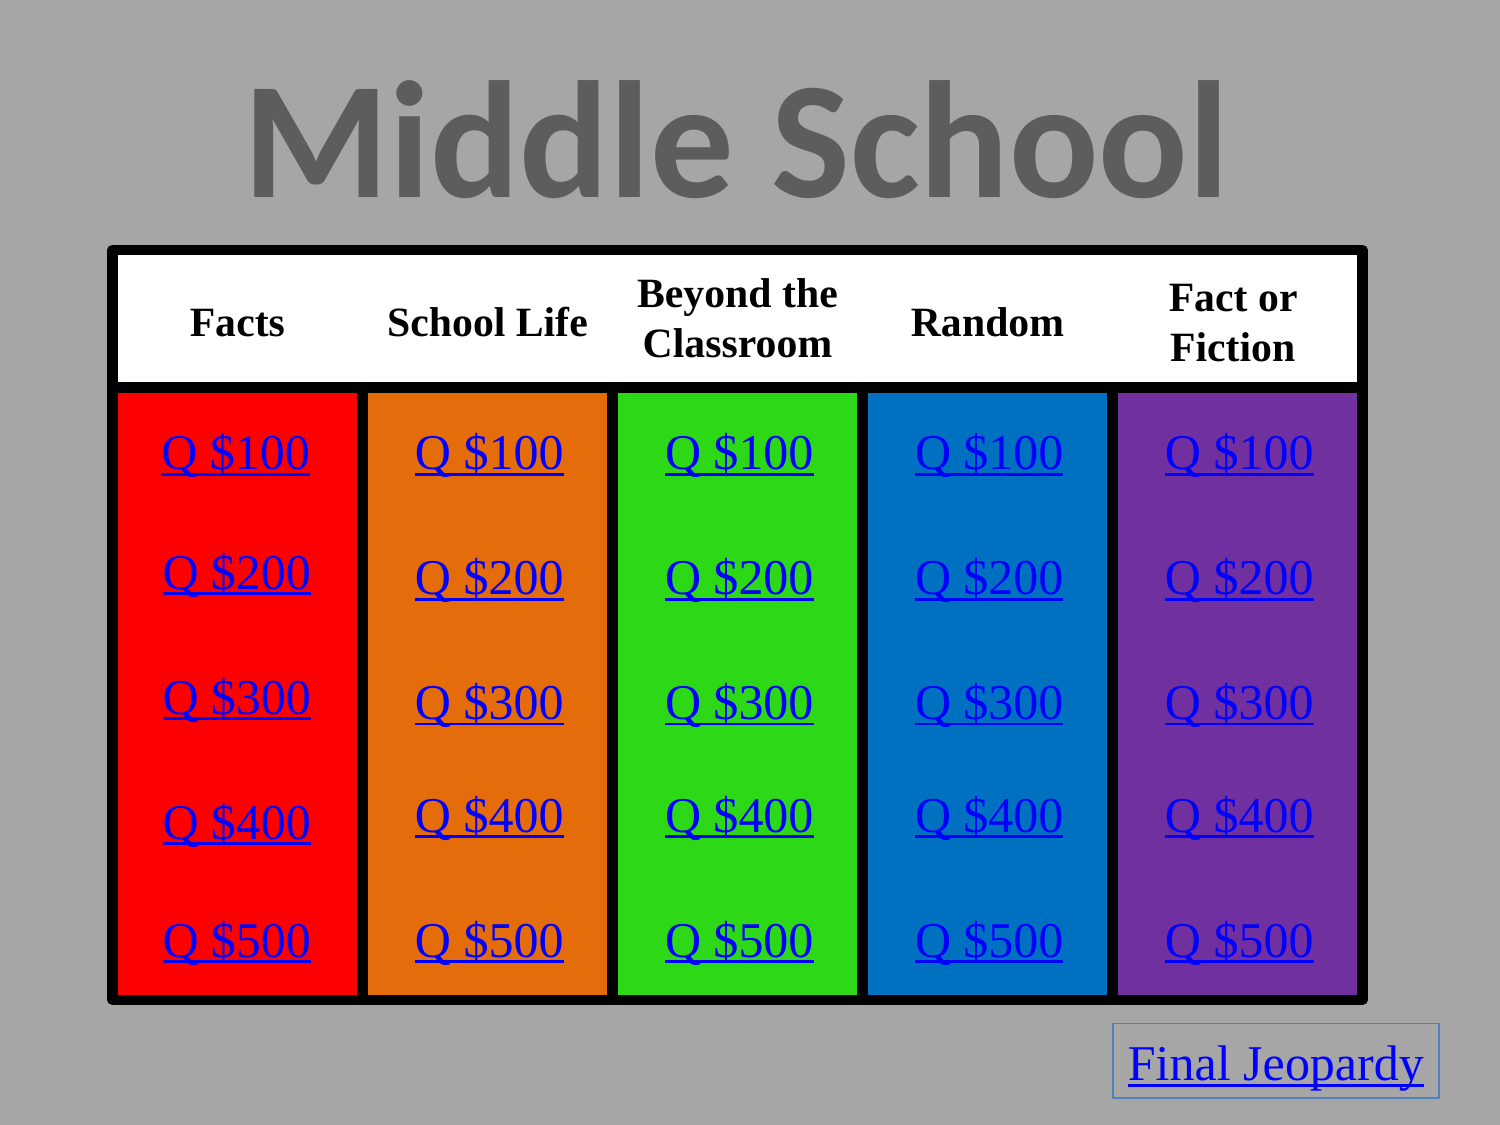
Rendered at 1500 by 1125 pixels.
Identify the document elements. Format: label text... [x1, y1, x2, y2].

text_box Q $500 [650, 899, 829, 975]
text_box Q $200 [1150, 537, 1329, 613]
text_box Q $100 [146, 412, 325, 488]
text_box [865, 389, 1115, 1002]
text_box Q $200 [900, 537, 1079, 613]
text_box Q $400 [650, 774, 829, 850]
text_box Q $300 [900, 662, 1079, 738]
text_box Random [874, 287, 1100, 353]
text_box Q $200 [147, 531, 326, 607]
text_box [1115, 389, 1364, 1002]
text_box Q $300 [1150, 662, 1329, 738]
text_box Final Jeopardy [1113, 1023, 1440, 1099]
text_box Q $500 [400, 899, 579, 975]
text_box [614, 389, 865, 1002]
text_box Q $500 [1150, 899, 1329, 975]
text_box Q $400 [1150, 774, 1329, 850]
text_box Q $300 [650, 662, 829, 738]
text_box Q $400 [147, 781, 326, 857]
text_box Facts [124, 287, 350, 353]
text_box Q $100 [900, 412, 1079, 488]
text_box [365, 389, 614, 1002]
text_box [110, 389, 365, 1002]
text_box Q $100 [400, 412, 579, 488]
text_box Beyond the Classroom [612, 258, 863, 374]
text_box Q $100 [650, 412, 829, 488]
text_box Q $200 [400, 537, 579, 613]
text_box Q $400 [400, 774, 579, 850]
text_box Q $500 [147, 899, 326, 975]
text_box Q $200 [650, 537, 829, 613]
text_box Q $500 [900, 899, 1079, 975]
title Middle School [112, 37, 1363, 225]
text_box Q $300 [147, 656, 326, 732]
text_box Fact or Fiction [1112, 262, 1354, 378]
text_box School Life [362, 287, 612, 353]
text_box Q $100 [1150, 412, 1329, 488]
text_box Q $300 [400, 662, 579, 738]
text_box Q $400 [900, 774, 1079, 850]
text_box [110, 248, 1365, 389]
